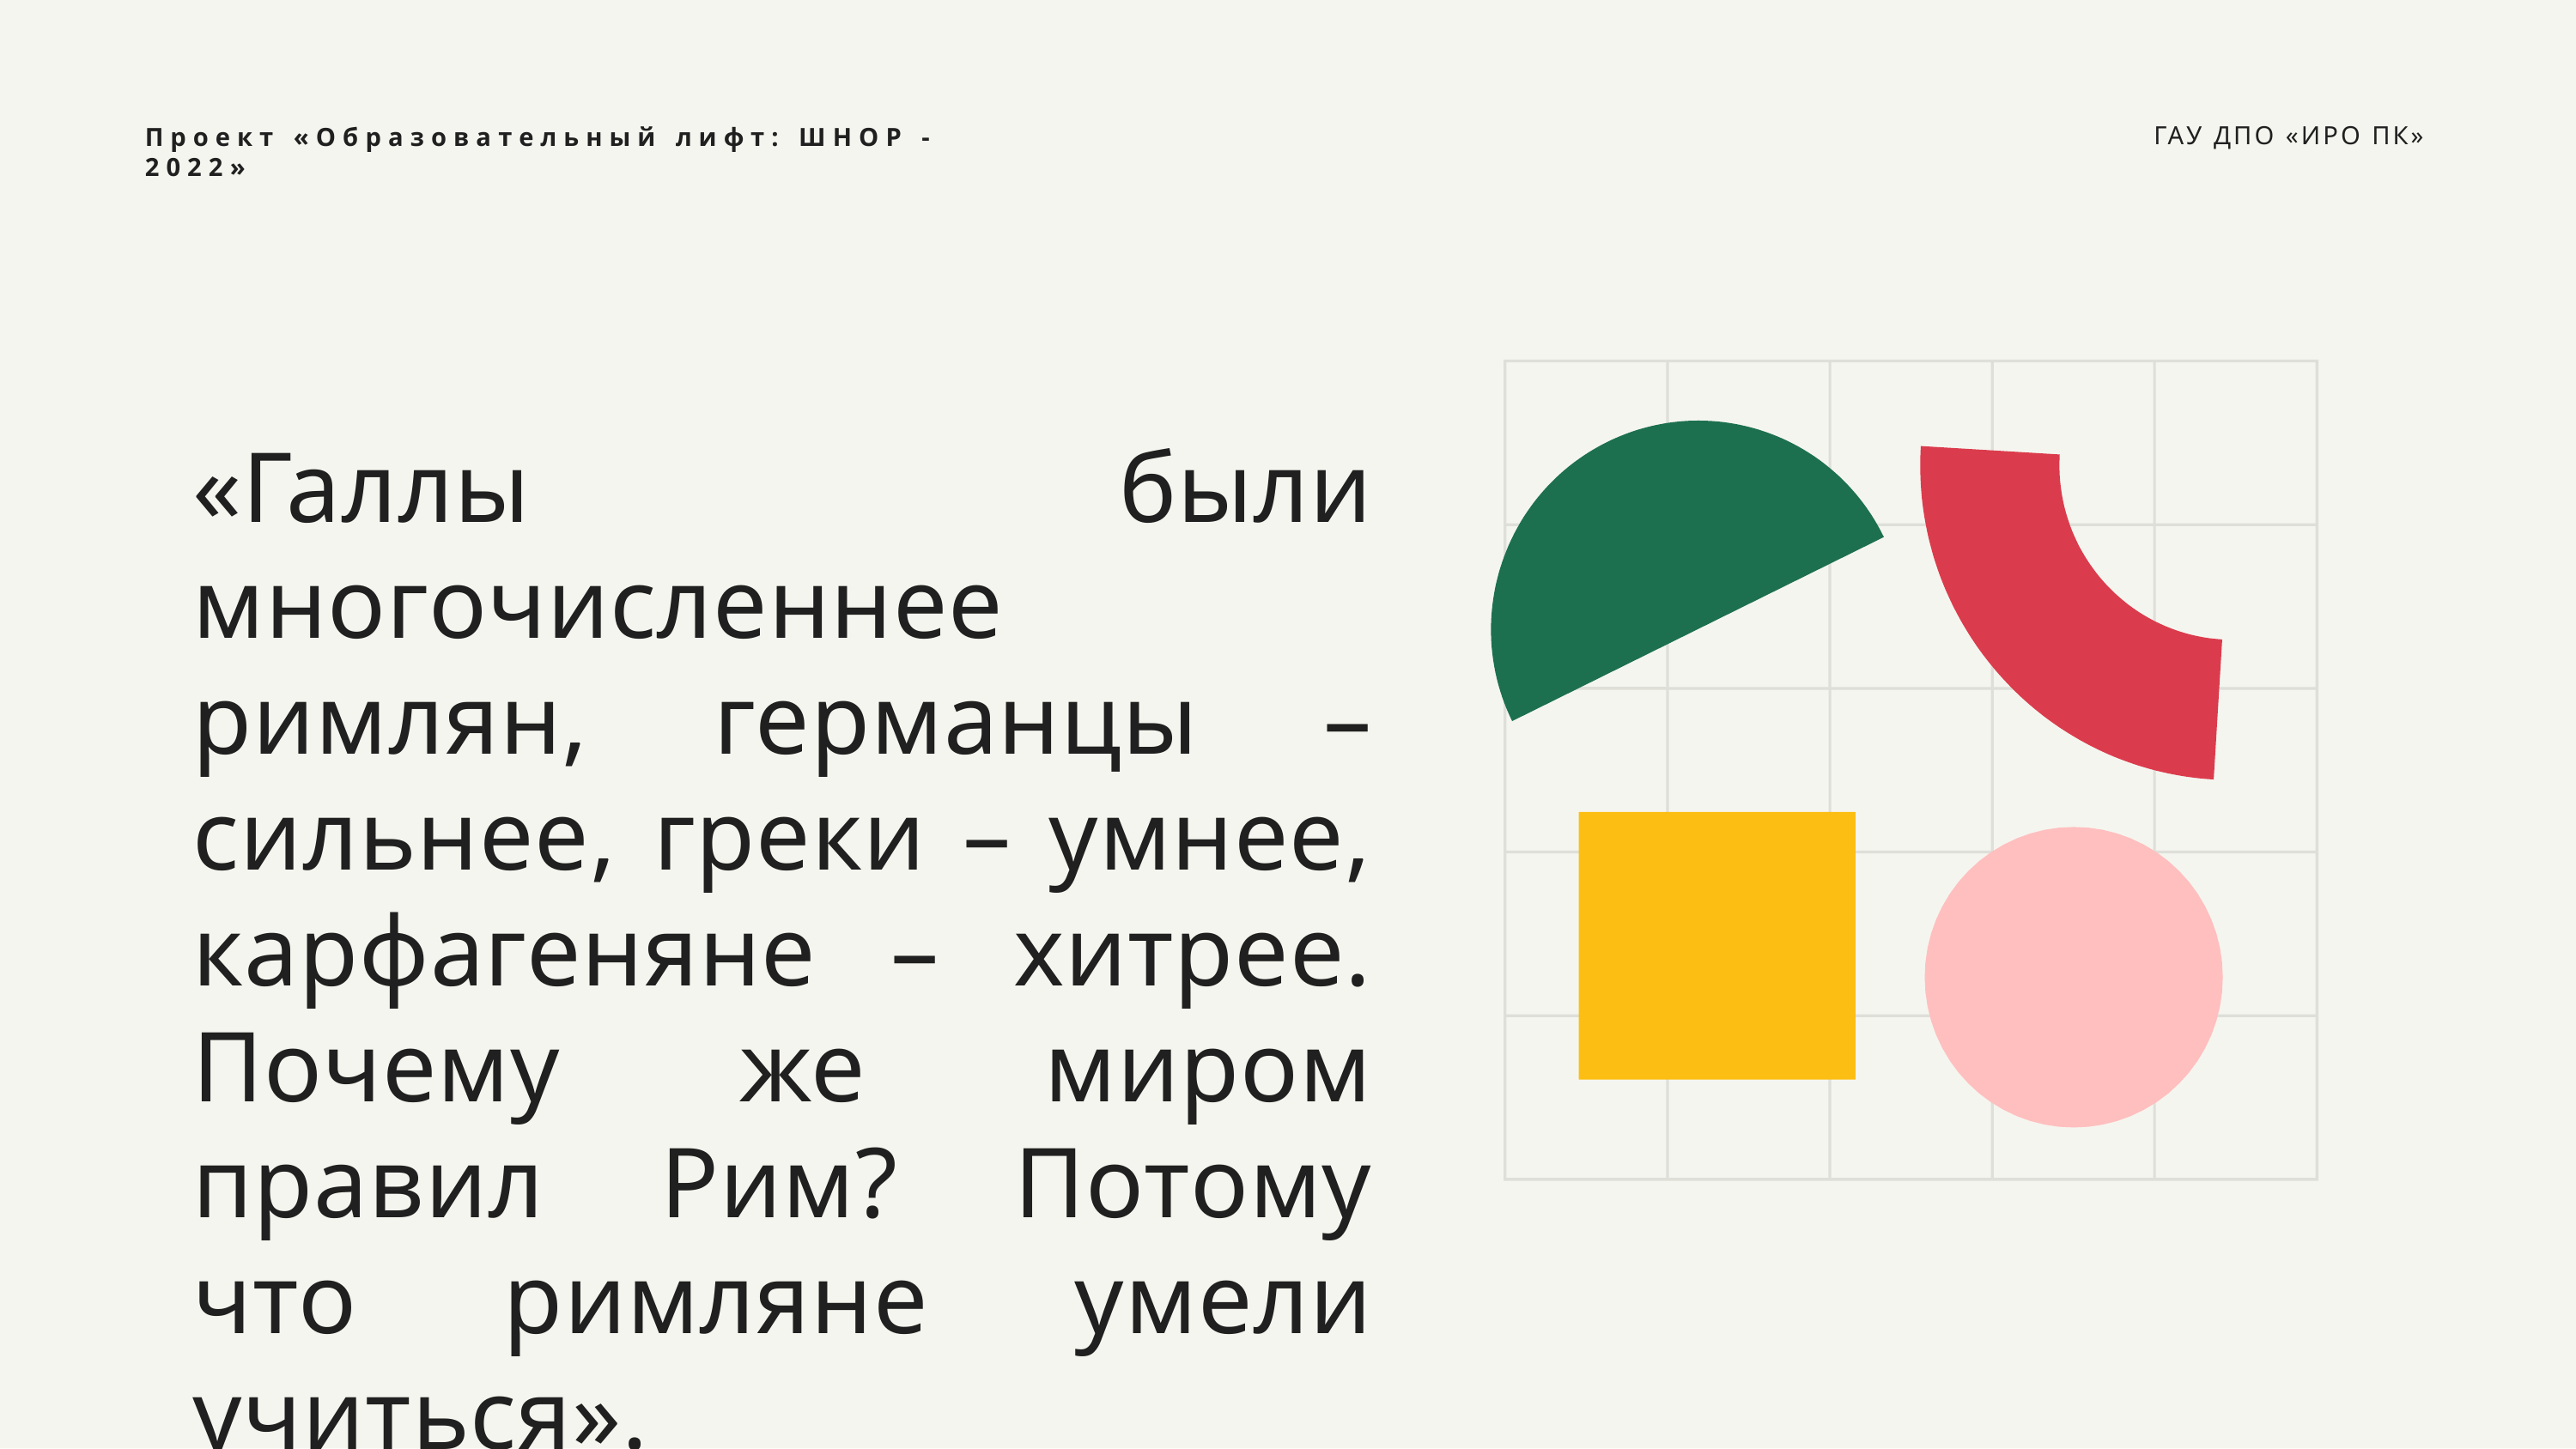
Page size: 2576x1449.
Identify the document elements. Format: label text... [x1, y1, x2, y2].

text_box Проект «Образовательный лифт: ШНОР - 2022» [143, 119, 987, 182]
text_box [1491, 359, 2319, 1181]
text_box ГАУ ДПО «ИРО ПК» [2152, 118, 2433, 150]
title «Галлы были многочисленнее римлян, германцы – сильнее, греки – умнее, карфагеняне – хитрее. Почему же миром правил Рим? Потому что римляне умели учиться». [191, 422, 1374, 1449]
